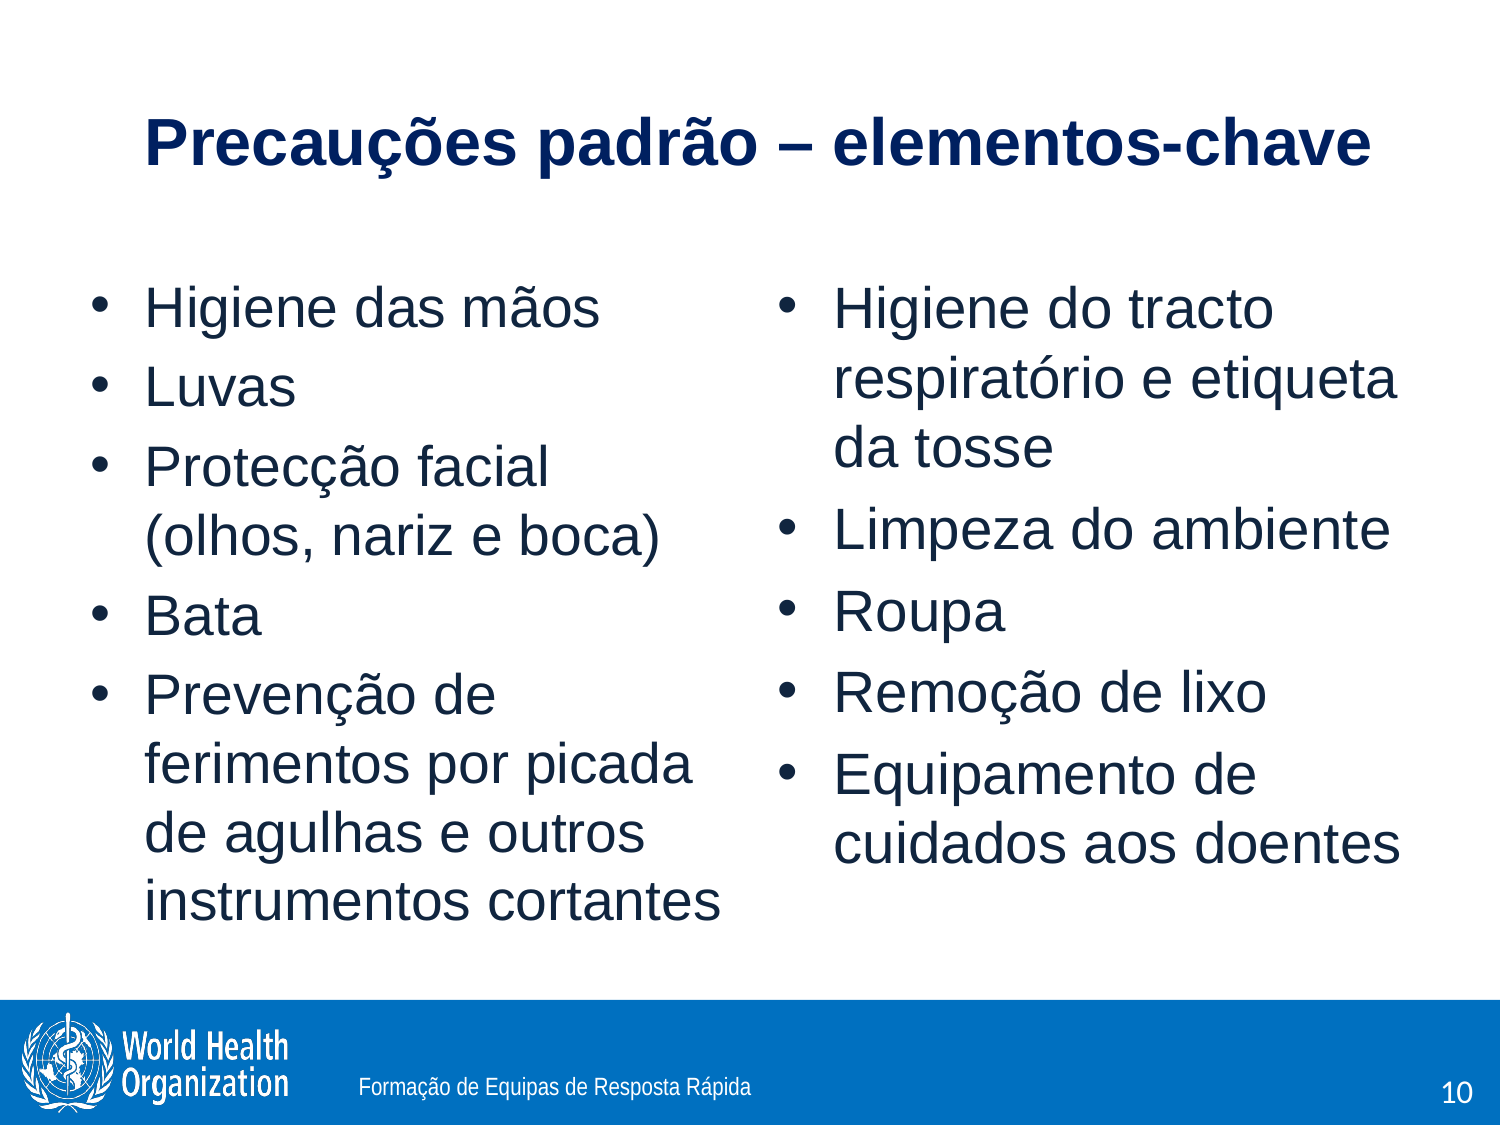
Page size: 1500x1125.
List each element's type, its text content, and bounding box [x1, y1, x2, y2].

list Higiene do tracto respiratório e etiqueta da tosse Limpeza do ambiente Roupa Remoção de lixo Equipamento de cuidados aos doentes [762, 262, 1425, 1005]
title Precauções padrão – elementos-chave [75, 45, 1425, 233]
picture [21, 1012, 288, 1113]
list Higiene das mãos Luvas Protecção facial (olhos, nariz e boca) Bata Prevenção de ferimentos por picada de agulhas e outros instrumentos cortantes [75, 262, 738, 1005]
